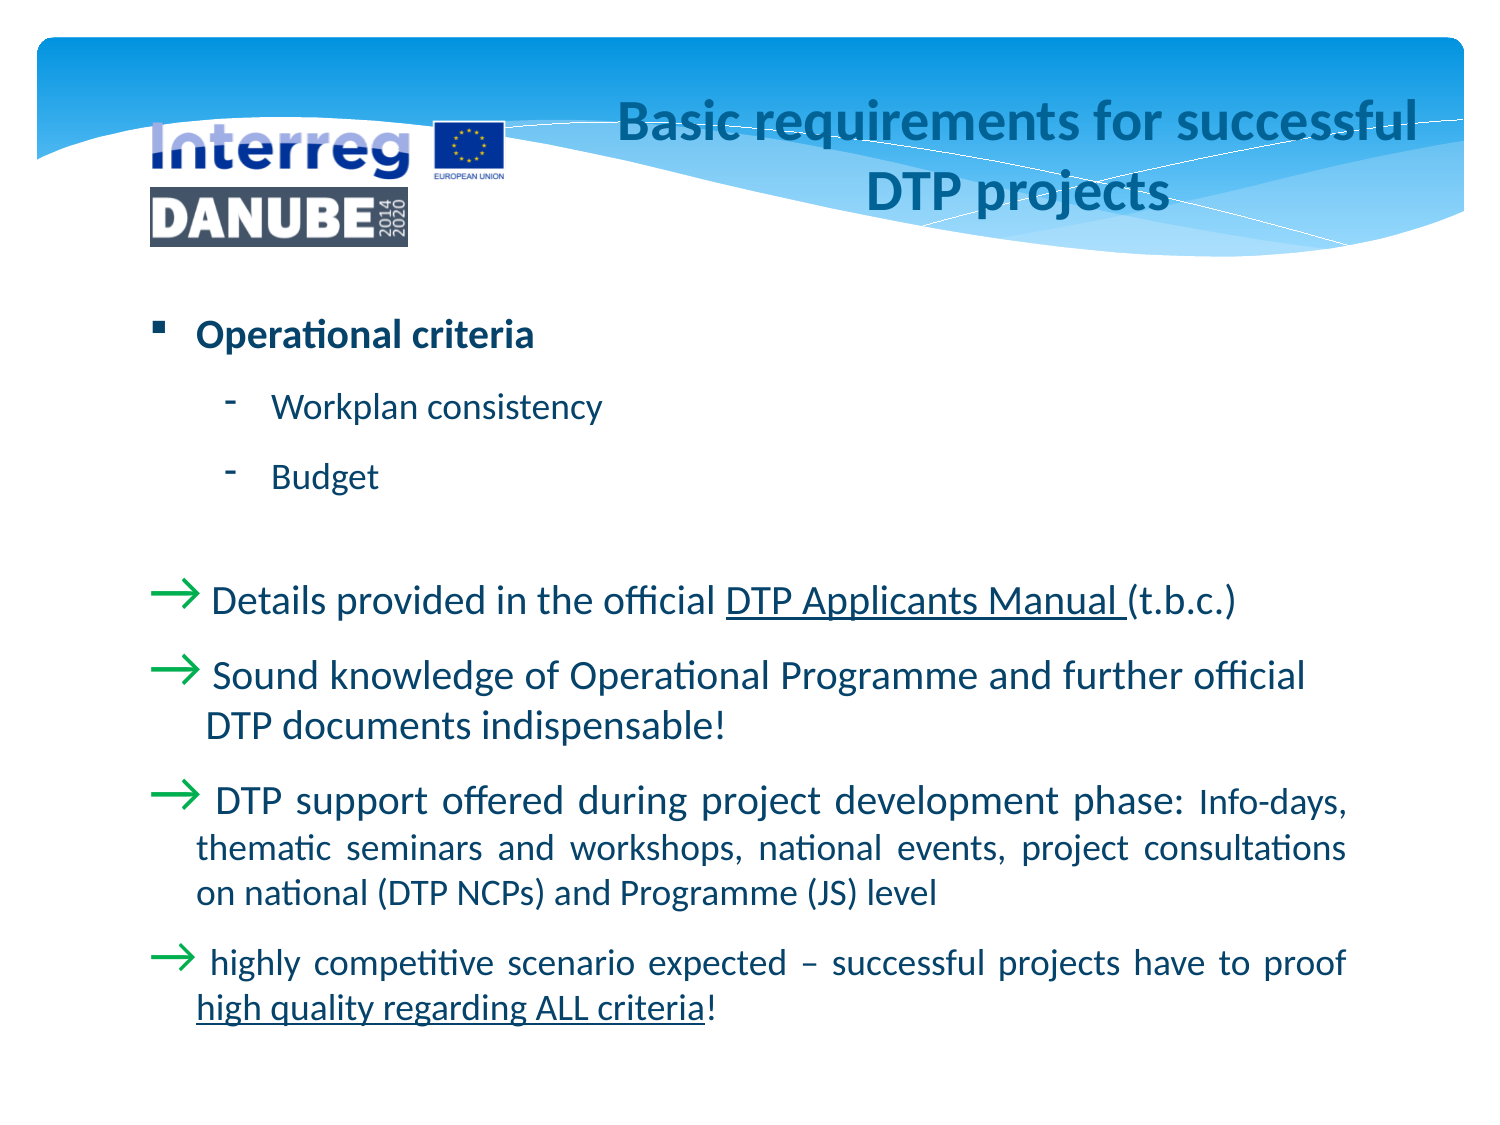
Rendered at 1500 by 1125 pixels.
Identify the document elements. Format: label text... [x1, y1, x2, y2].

text_box Operational criteria Workplan consistency Budget Details provided in the official DTP Applicants Manual (t.b.c.) Sound knowledge of Operational Programme and further official DTP documents indispensable! DTP support offered during project development phase: Info-days, thematic seminars and workshops, national events, project consultations on national (DTP NCPs) and Programme (JS) level highly competitive scenario expected – successful projects have to proof high quality regarding ALL criteria! [134, 299, 1363, 1036]
picture [118, 88, 538, 248]
text_box Basic requirements for successful DTP projects [587, 75, 1450, 263]
